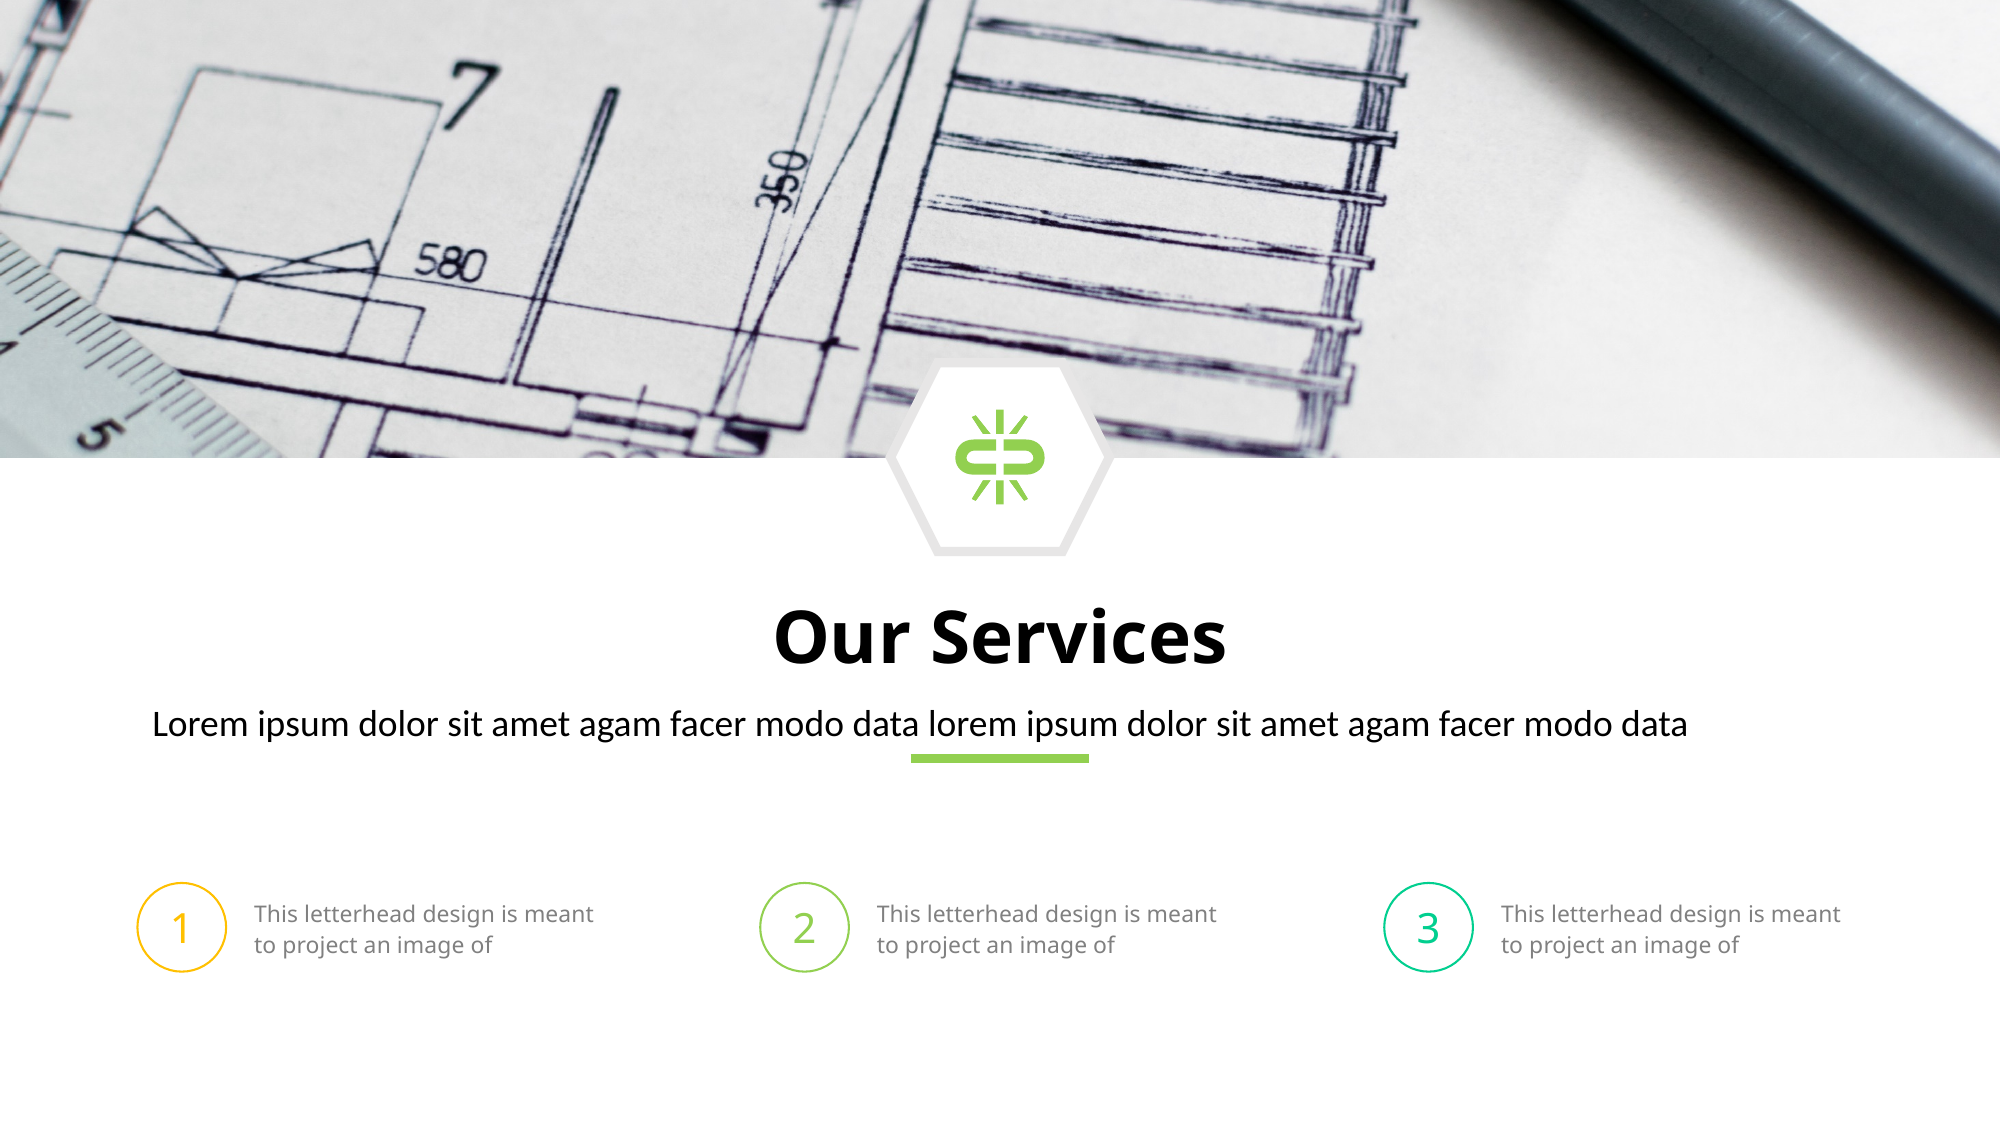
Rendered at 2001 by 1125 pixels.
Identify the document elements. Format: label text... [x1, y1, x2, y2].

text_box [219, 901, 228, 954]
title Our Services [137, 732, 1863, 742]
text_box [136, 902, 144, 953]
text_box [1397, 960, 1460, 973]
text_box [759, 902, 767, 953]
text_box [150, 960, 214, 973]
text_box [773, 960, 836, 973]
text_box 3 [1391, 894, 1466, 960]
text_box This letterhead design is meant to project an image of [254, 891, 600, 964]
picture [0, 0, 2000, 458]
text_box [1466, 901, 1474, 953]
title Our Services [137, 538, 1863, 691]
text_box [1397, 881, 1460, 894]
text_box 1 [144, 894, 219, 960]
text_box [1383, 902, 1391, 953]
text_box [151, 881, 213, 894]
text_box [889, 458, 1111, 553]
subtitle Lorem ipsum dolor sit amet agam facer modo data lorem ipsum dolor sit amet agam facer modo data [137, 691, 1863, 732]
text_box [773, 881, 836, 894]
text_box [955, 409, 1045, 505]
text_box This letterhead design is meant to project an image of [876, 891, 1224, 964]
text_box 2 [767, 894, 842, 960]
text_box This letterhead design is meant to project an image of [1500, 891, 1863, 964]
text_box [842, 901, 850, 953]
